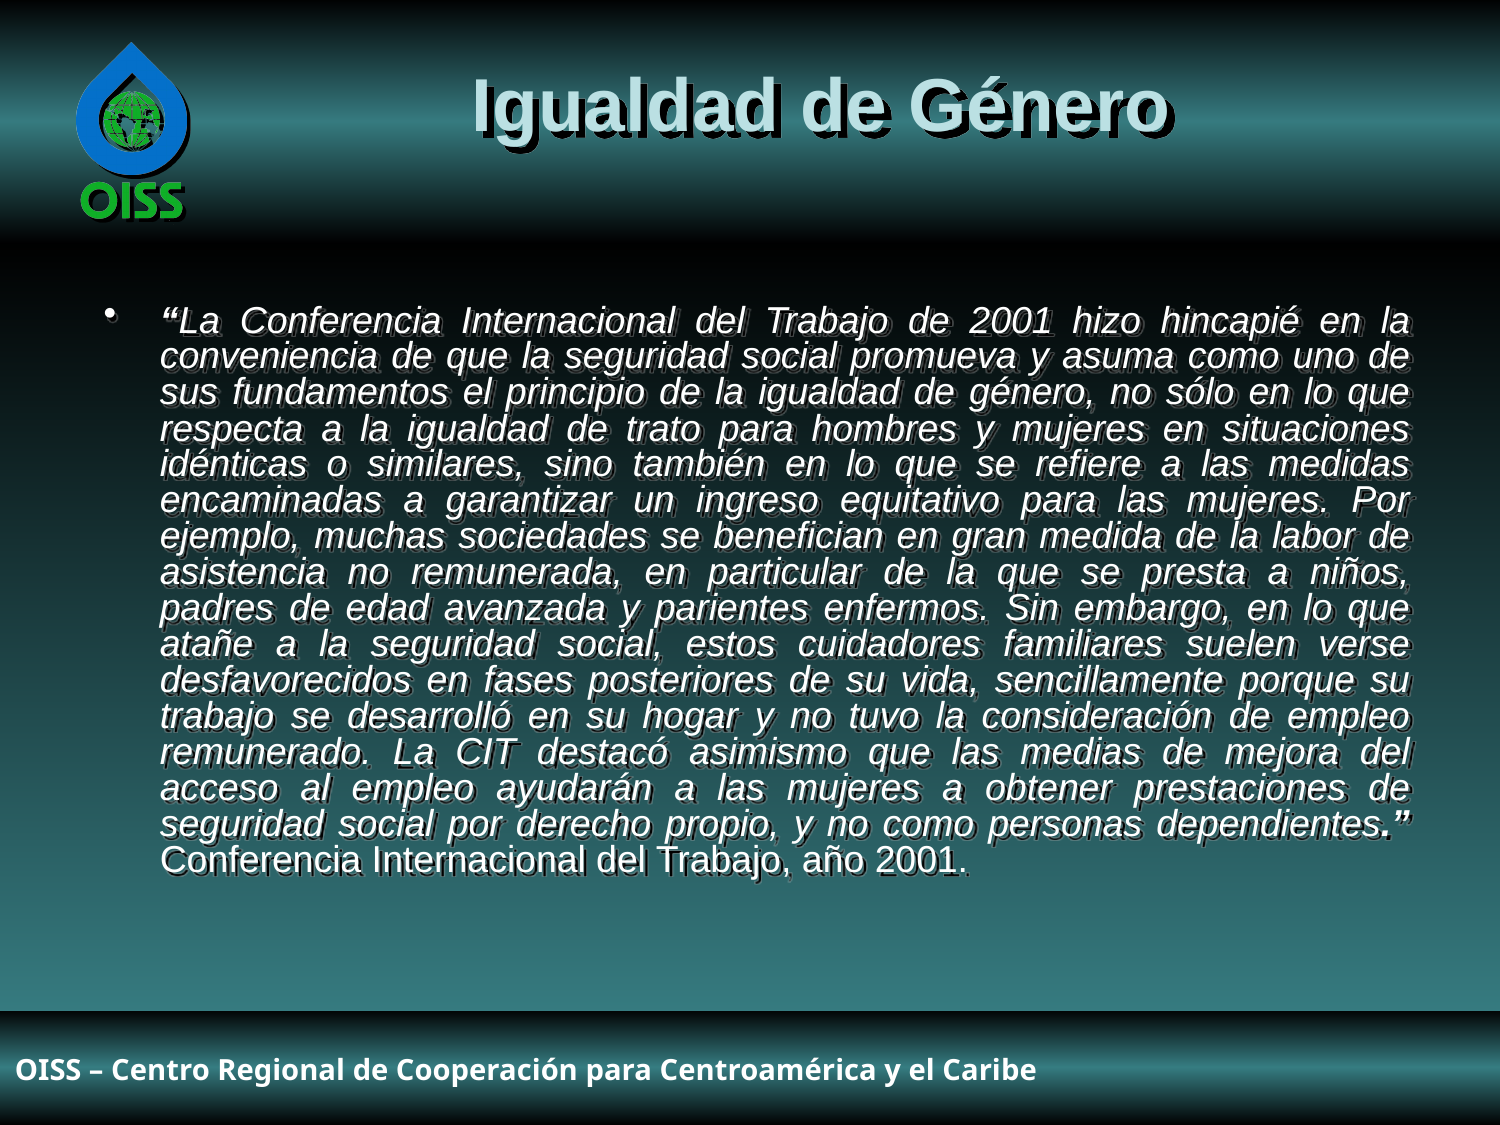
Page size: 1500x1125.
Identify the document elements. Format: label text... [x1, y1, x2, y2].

title Igualdad de Género [218, 30, 1426, 173]
list “La Conferencia Internacional del Trabajo de 2001 hizo hincapié en la conveniencia de que la seguridad social promueva y asuma como uno de sus fundamentos el principio de la igualdad de género, no sólo en lo que respecta a la igualdad de trato para hombres y mujeres en situaciones idénticas o similares, sino también en lo que se refiere a las medidas encaminadas a garantizar un ingreso equitativo para las mujeres. Por ejemplo, muchas sociedades se benefician en gran medida de la labor de asistencia no remunerada, en particular de la que se presta a niños, padres de edad avanzada y parientes enfermos. Sin embargo, en lo que atañe a la seguridad social, estos cuidadores familiares suelen verse desfavorecidos en fases posteriores de su vida, sencillamente porque su trabajo se desarrolló en su hogar y no tuvo la consideración de empleo remunerado. La CIT destacó asimismo que las medias de mejora del acceso al empleo ayudarán a las mujeres a obtener prestaciones de seguridad social por derecho propio, y no como personas dependientes.” Conferencia Internacional del Trabajo, año 2001. [88, 196, 1426, 988]
picture [76, 42, 187, 221]
